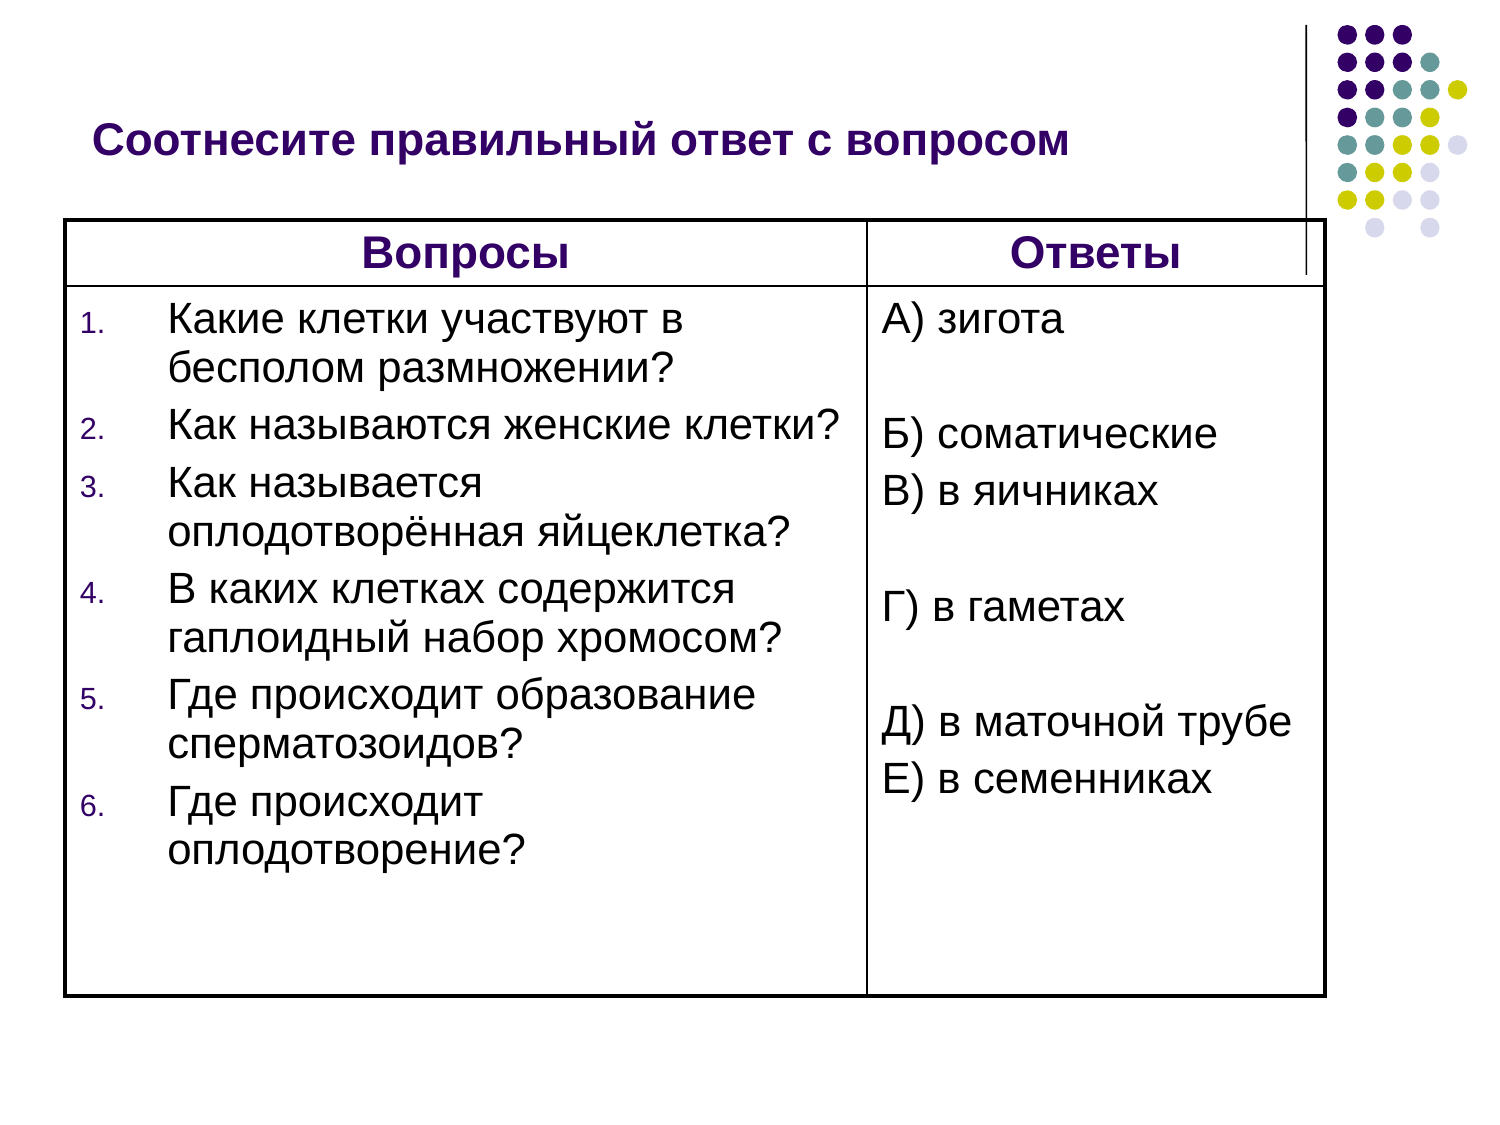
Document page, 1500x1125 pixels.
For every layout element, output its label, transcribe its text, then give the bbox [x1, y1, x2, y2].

title Соотнесите правильный ответ с вопросом [76, 0, 1430, 173]
table_cell Какие клетки участвуют в бесполом размножении? Как называются женские клетки? Как называется оплодотворённая яйцеклетка? В каких клетках содержится гаплоидный набор хромосом? Где происходит образование сперматозоидов? Где происходит оплодотворение? [67, 287, 866, 994]
table_header Вопросы [67, 222, 866, 285]
table_header Ответы [868, 222, 1323, 285]
table_cell А) зигота Б) соматические В) в яичниках Г) в гаметах Д) в маточной трубе Е) в семенниках [868, 287, 1323, 994]
